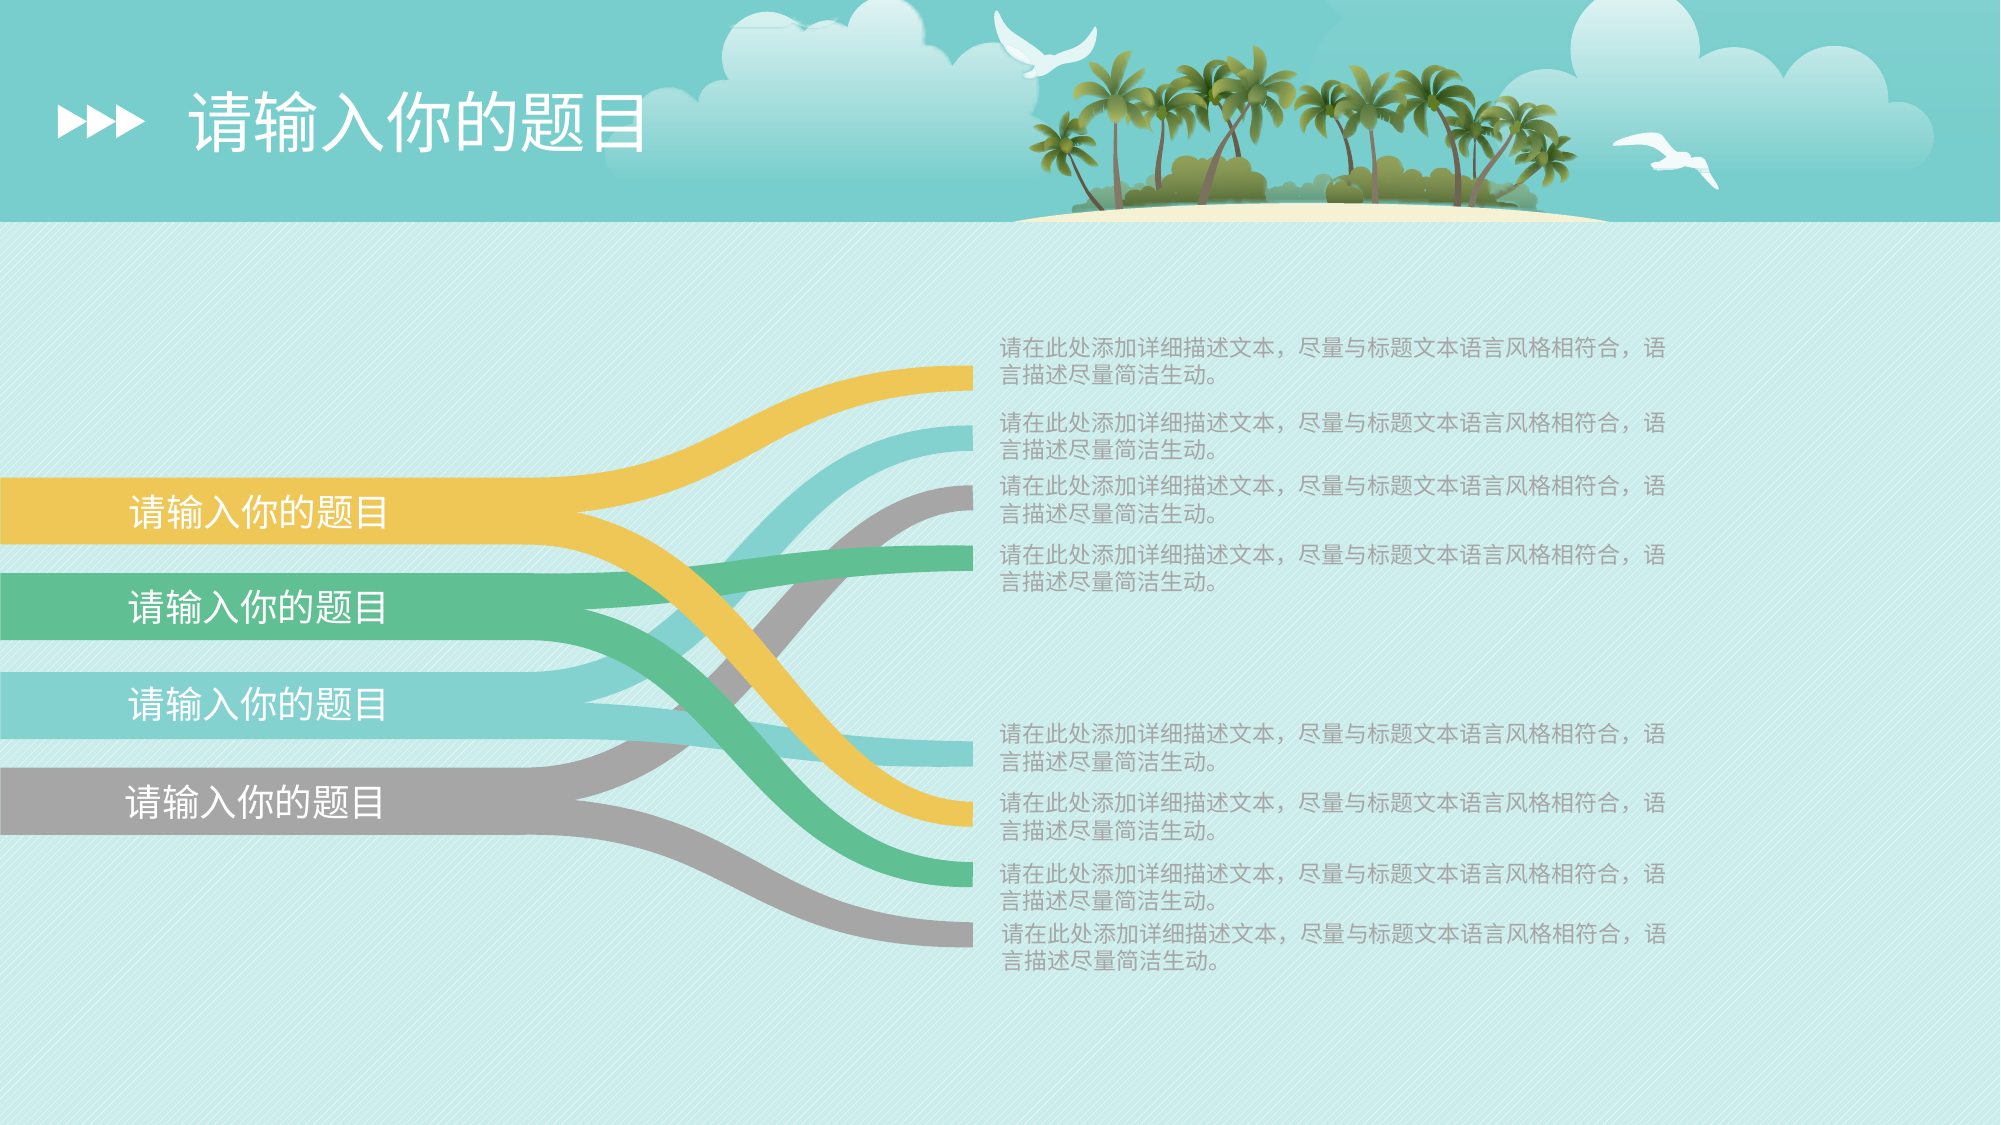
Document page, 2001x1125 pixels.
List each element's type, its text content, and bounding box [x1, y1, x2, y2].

text_box 请在此处添加详细描述文本，尽量与标题文本语言风格相符合，语言描述尽量简洁生动。 [985, 712, 1682, 781]
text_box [0, 365, 974, 948]
text_box 请在此处添加详细描述文本，尽量与标题文本语言风格相符合，语言描述尽量简洁生动。 [985, 852, 1682, 922]
text_box 请在此处添加详细描述文本，尽量与标题文本语言风格相符合，语言描述尽量简洁生动。 [985, 464, 1683, 535]
text_box 请在此处添加详细描述文本，尽量与标题文本语言风格相符合，语言描述尽量简洁生动。 [985, 533, 1682, 603]
text_box 请在此处添加详细描述文本，尽量与标题文本语言风格相符合，语言描述尽量简洁生动。 [985, 781, 1682, 852]
text_box 请在此处添加详细描述文本，尽量与标题文本语言风格相符合，语言描述尽量简洁生动。 [985, 326, 1683, 396]
text_box 请在此处添加详细描述文本，尽量与标题文本语言风格相符合，语言描述尽量简洁生动。 [986, 912, 1684, 982]
text_box 请在此处添加详细描述文本，尽量与标题文本语言风格相符合，语言描述尽量简洁生动。 [985, 401, 1683, 464]
